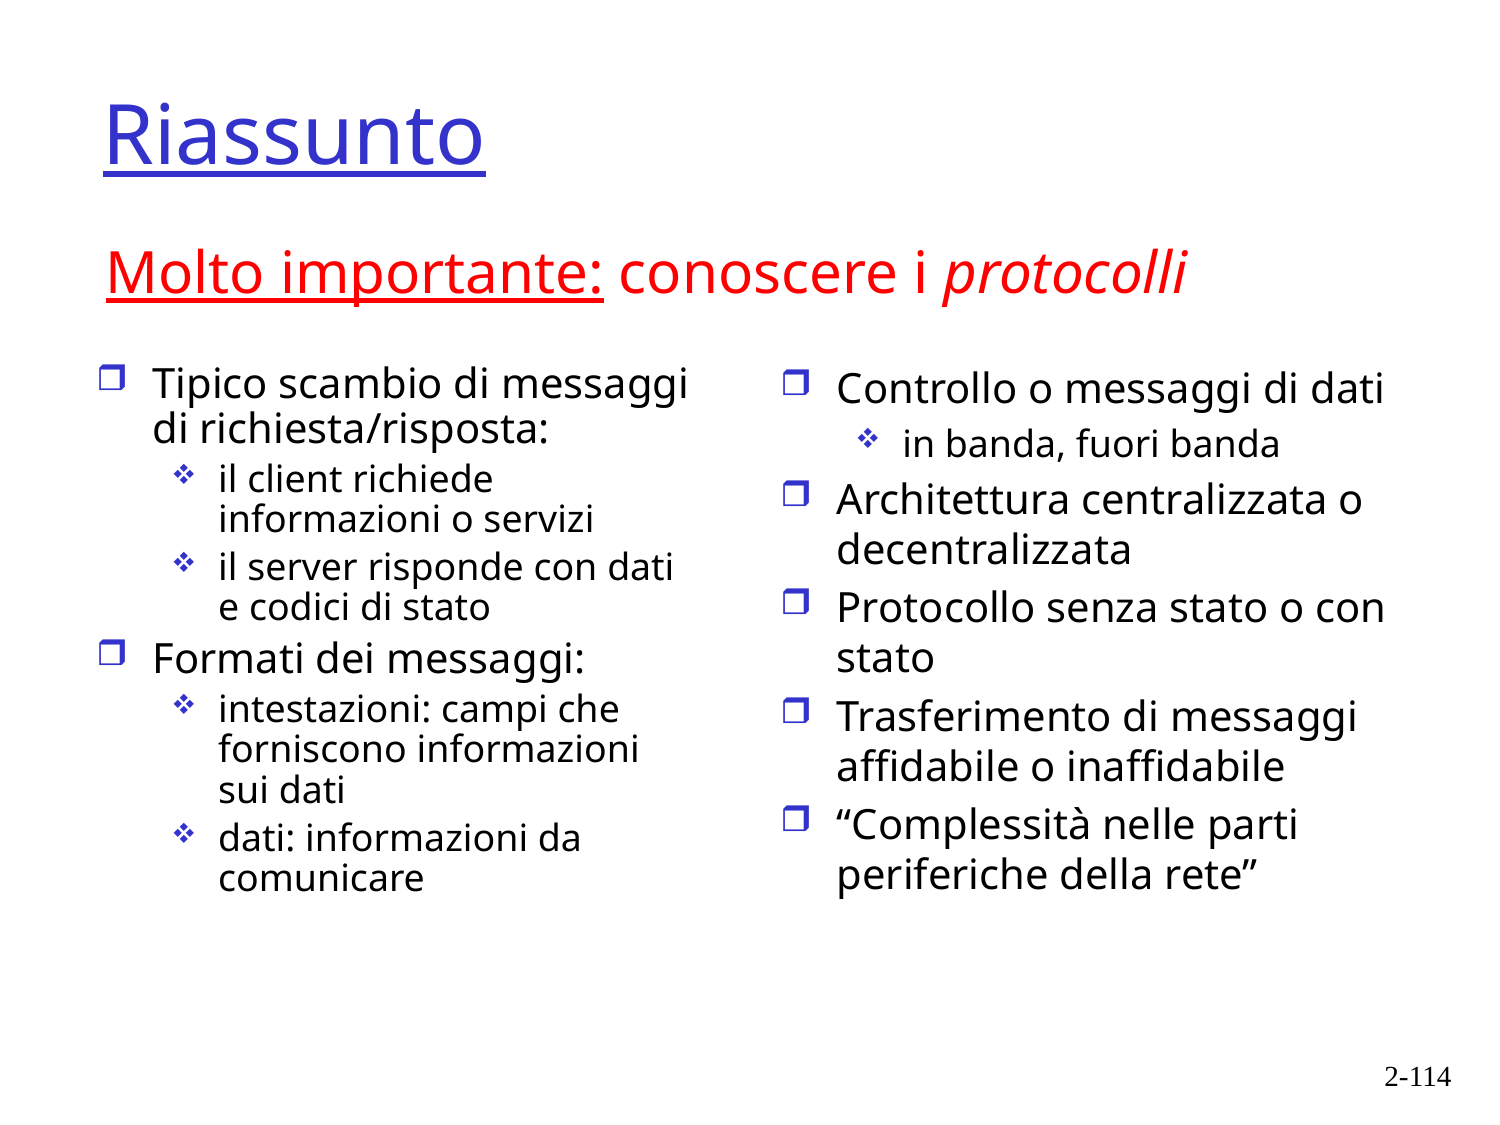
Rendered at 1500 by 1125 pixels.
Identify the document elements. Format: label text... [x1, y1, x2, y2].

text_box Controllo o messaggi di dati in banda, fuori banda Architettura centralizzata o decentralizzata Protocollo senza stato o con stato Trasferimento di messaggi affidabile o inaffidabile “Complessità nelle parti periferiche della rete” [765, 354, 1416, 958]
list Molto importante: conoscere i protocolli [90, 227, 1335, 340]
slide_number 2-114 [1362, 1049, 1467, 1125]
list Tipico scambio di messaggi di richiesta/risposta: il client richiede informazioni o servizi il server risponde con dati e codici di stato Formati dei messaggi: intestazioni: campi che forniscono informazioni sui dati dati: informazioni da comunicare [80, 354, 707, 959]
title Riassunto [87, 37, 1363, 226]
